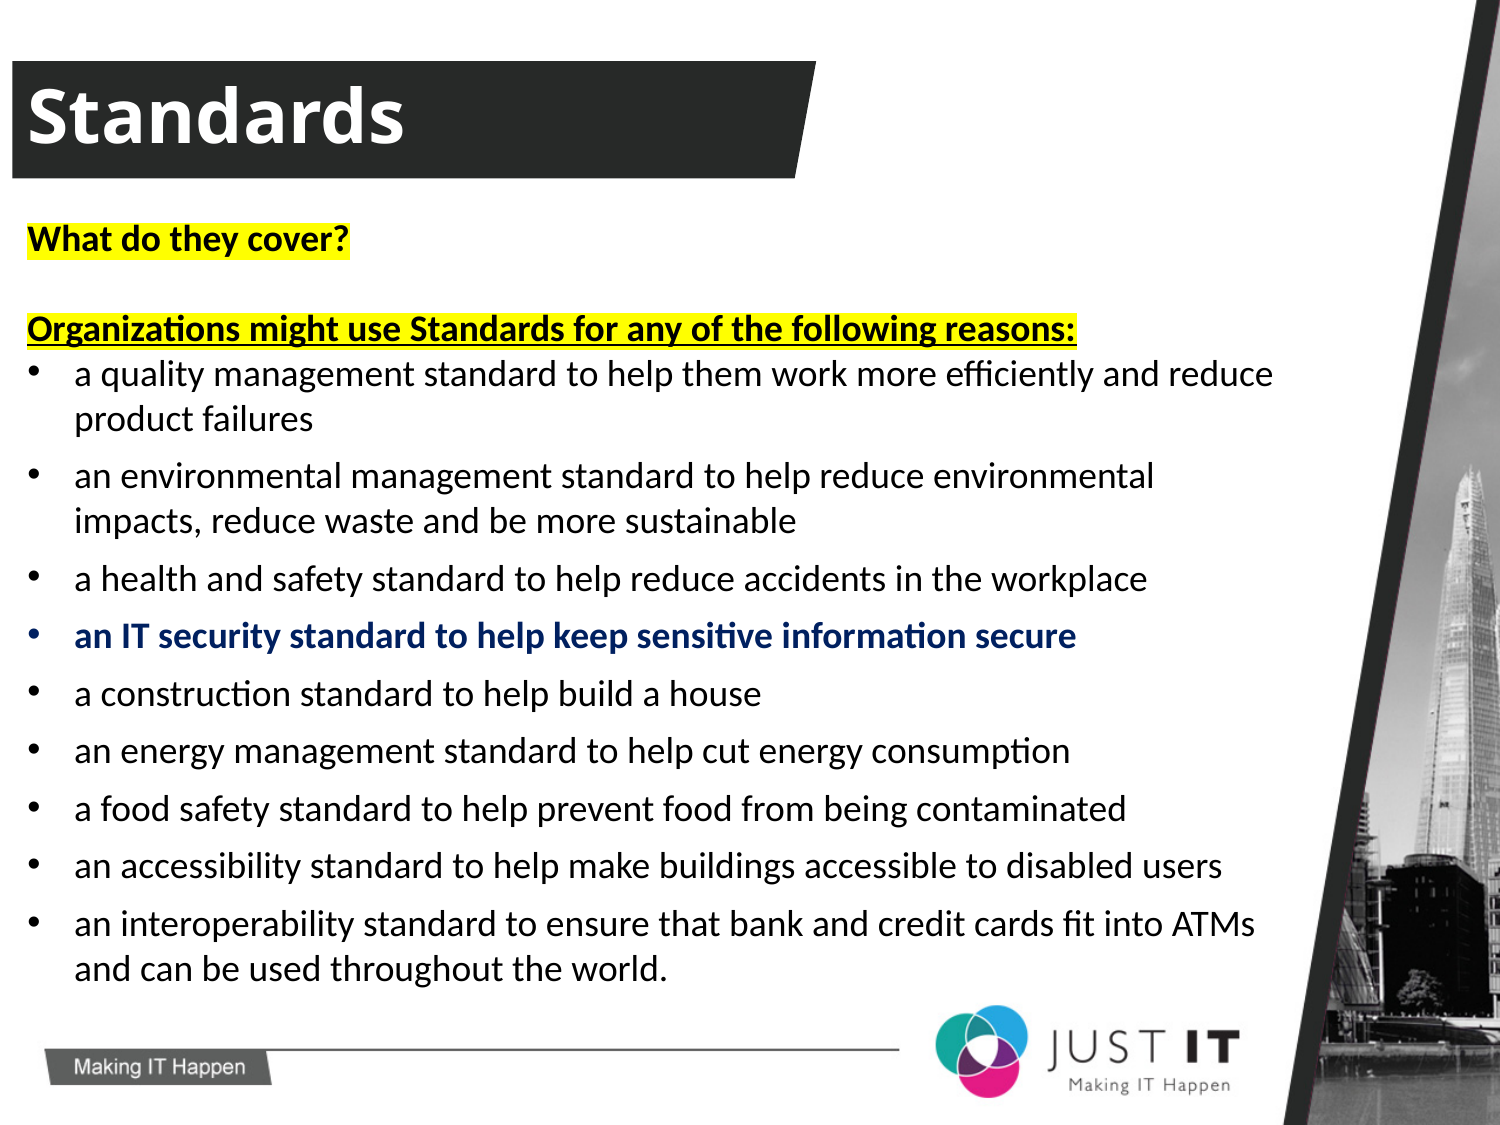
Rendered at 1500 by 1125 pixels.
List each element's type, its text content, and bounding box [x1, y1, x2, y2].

text_box What do they cover? Organizations might use Standards for any of the following reasons: a quality management standard to help them work more efficiently and reduce product failures an environmental management standard to help reduce environmental impacts, reduce waste and be more sustainable a health and safety standard to help reduce accidents in the workplace an IT security standard to help keep sensitive information secure a construction standard to help build a house an energy management standard to help cut energy consumption a food safety standard to help prevent food from being contaminated an accessibility standard to help make buildings accessible to disabled users an interoperability standard to ensure that bank and credit cards fit into ATMs and can be used throughout the world. [12, 206, 1298, 1099]
picture [0, 0, 1500, 1125]
title Standards [12, 61, 927, 179]
